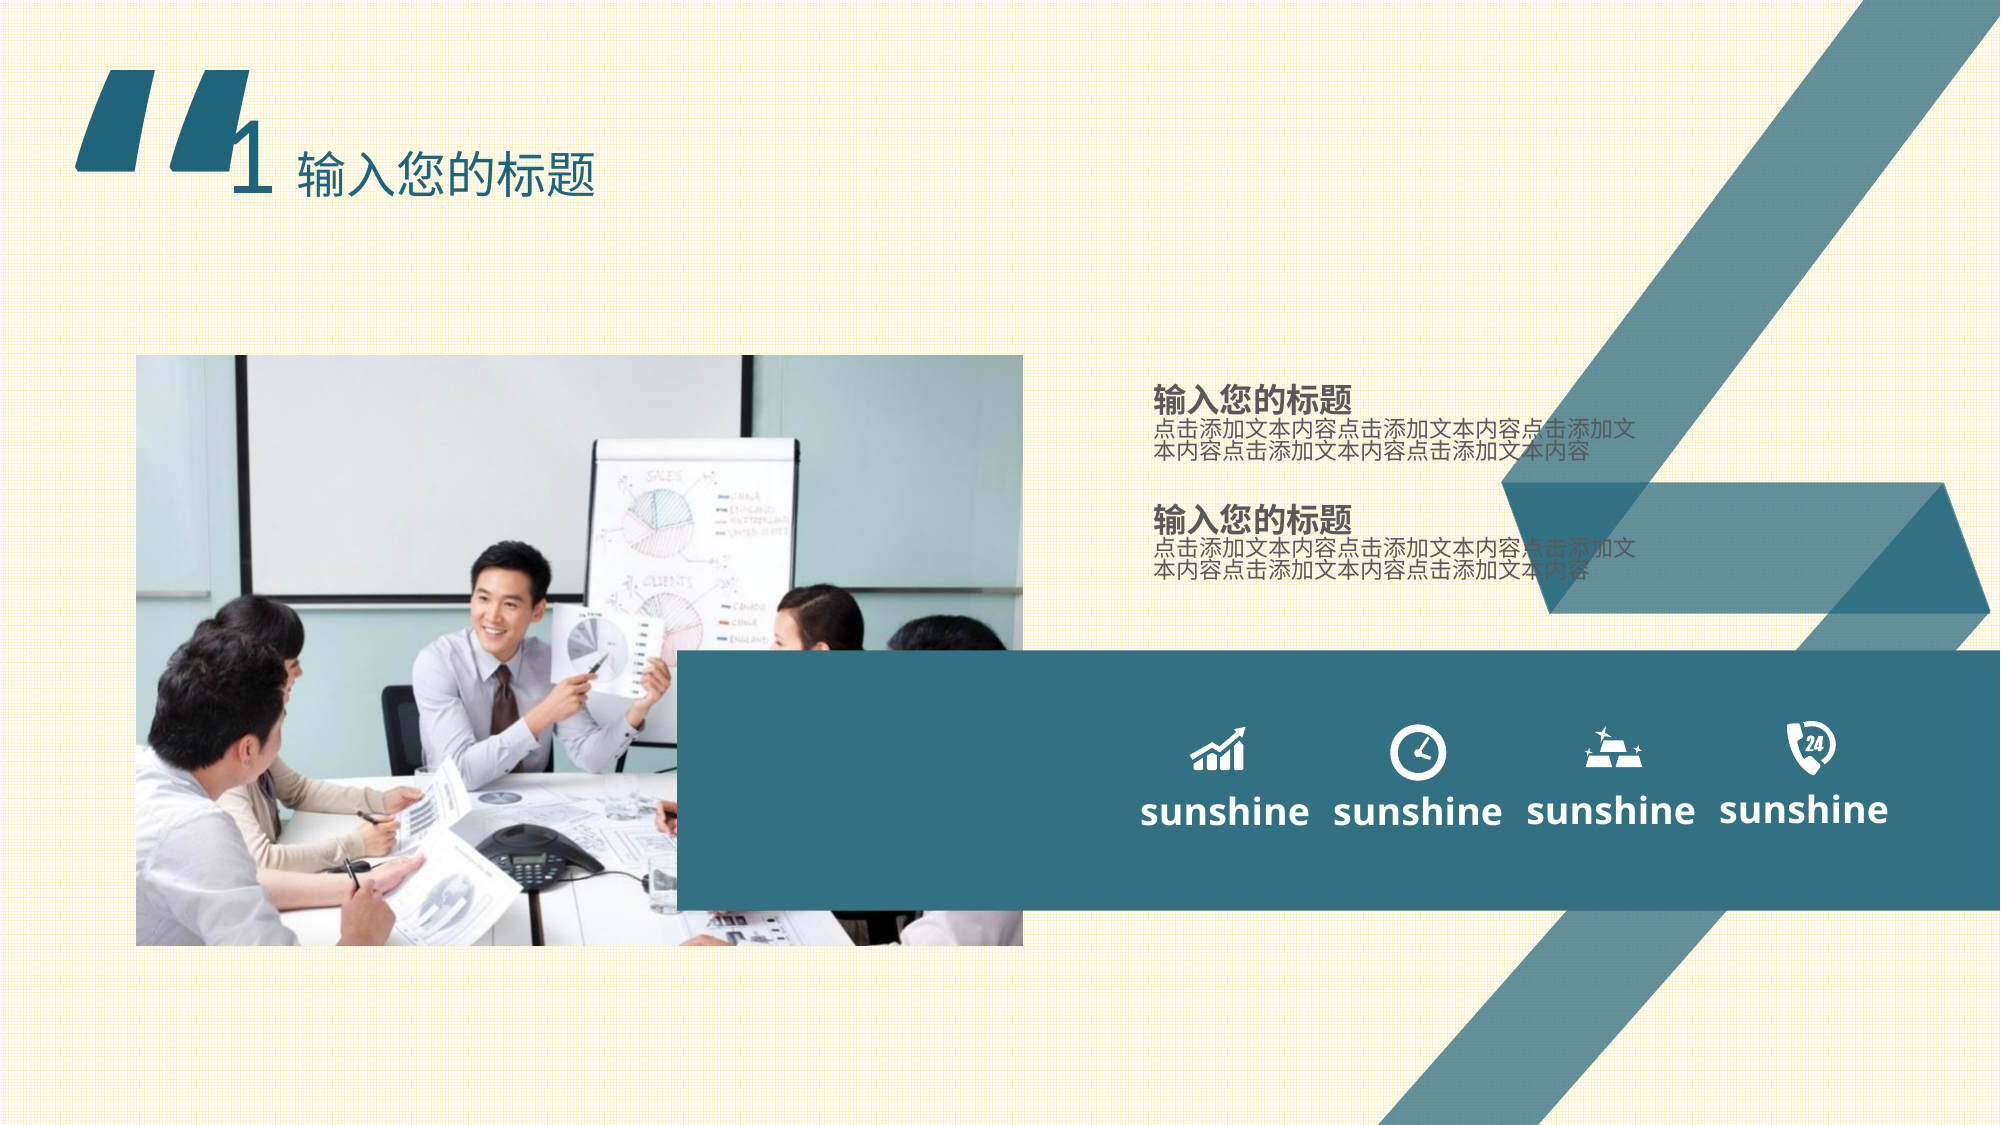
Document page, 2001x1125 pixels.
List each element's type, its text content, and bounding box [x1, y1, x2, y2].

text_box “ [55, 0, 400, 457]
text_box [1500, 481, 1942, 615]
text_box [1376, 912, 1727, 1125]
picture [136, 355, 1023, 946]
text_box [1153, 726, 1298, 842]
text_box 输入您的标题 点击添加文本内容点击添加文本内容点击添加文本内容点击添加文本内容点击添加文本内容 [1138, 488, 1657, 591]
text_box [1731, 721, 1877, 840]
text_box [1023, 649, 2000, 912]
text_box [1500, 0, 2000, 481]
text_box 1 输入您的标题 [205, 73, 714, 224]
text_box 输入您的标题 点击添加文本内容点击添加文本内容点击添加文本内容点击添加文本内容点击添加文本内容 [1138, 368, 1657, 471]
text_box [1346, 724, 1491, 842]
text_box [1795, 480, 1992, 649]
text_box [1539, 726, 1684, 840]
